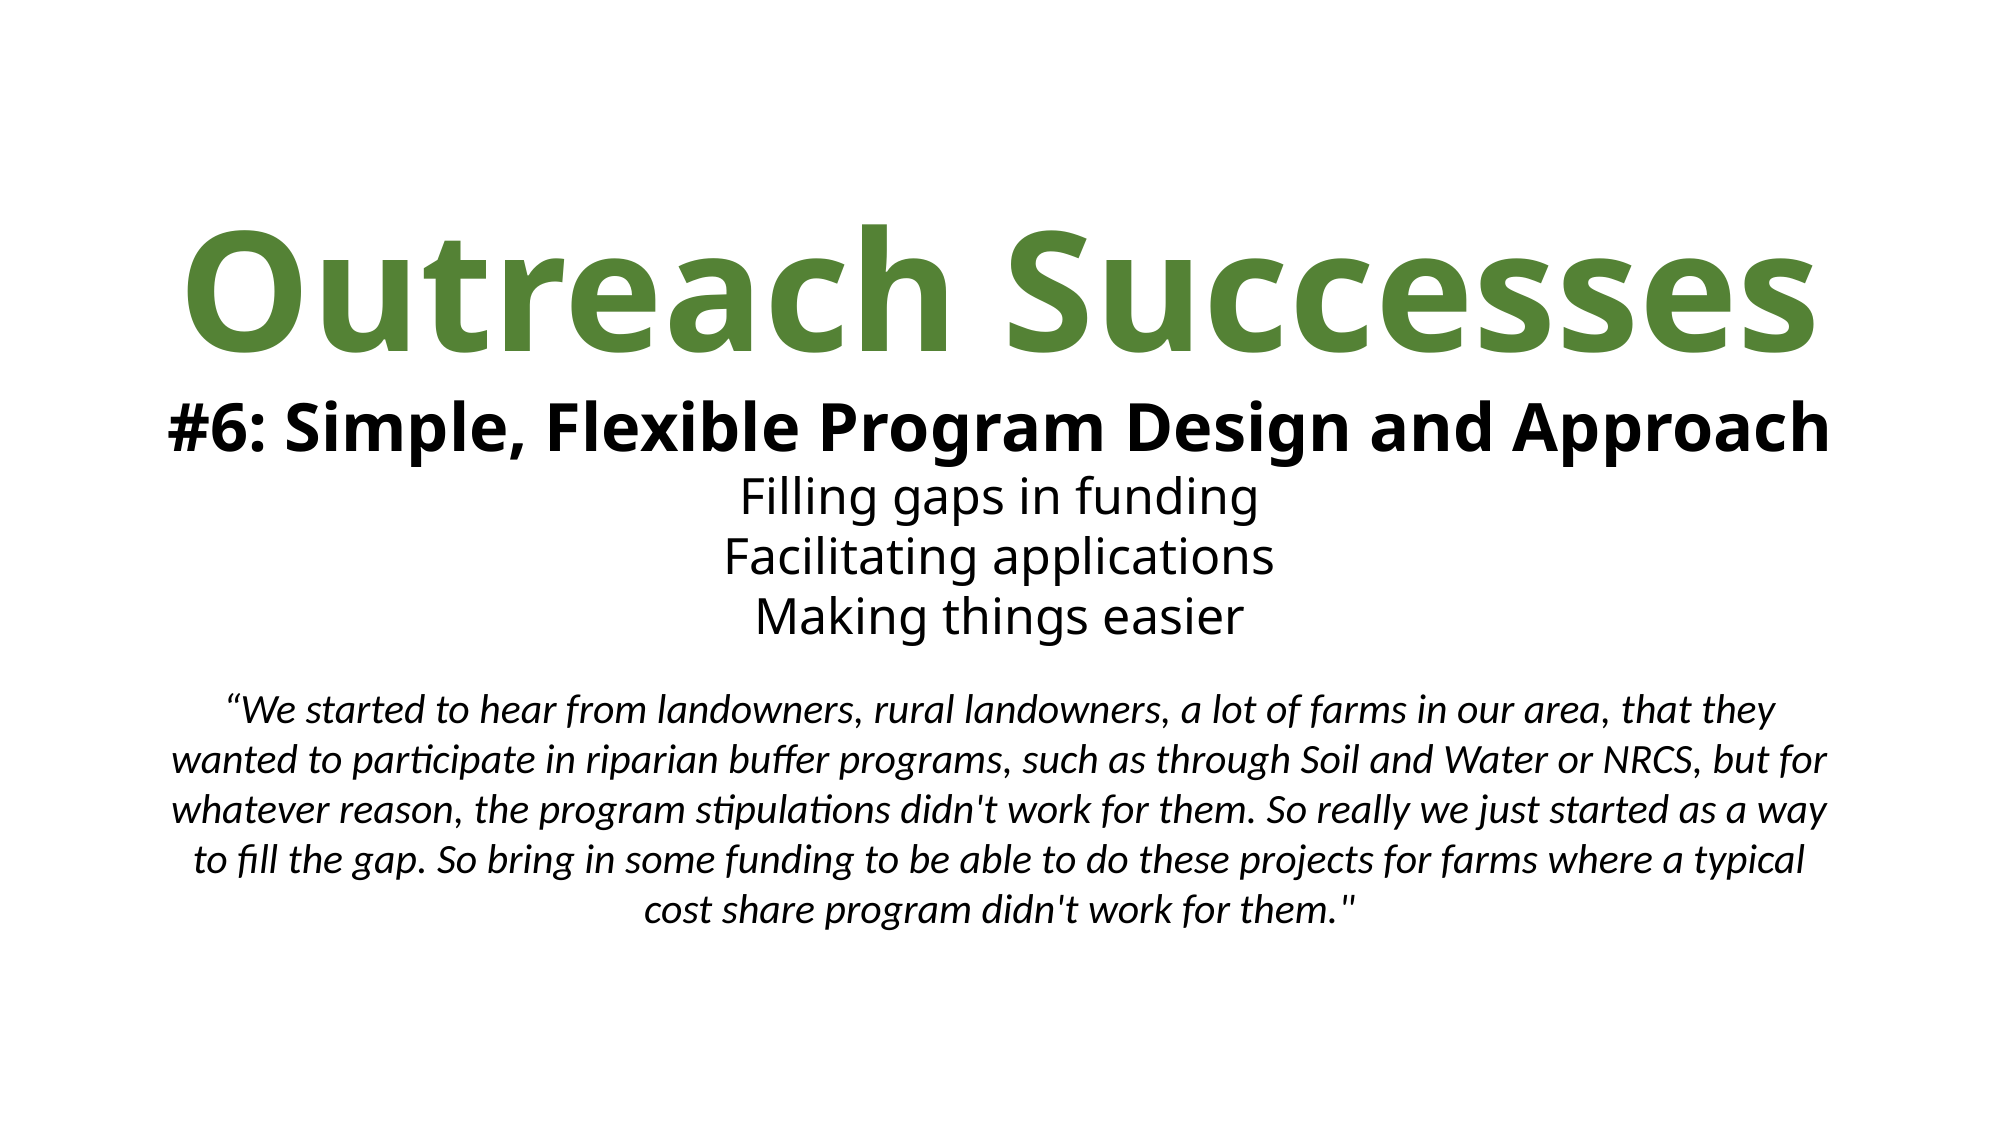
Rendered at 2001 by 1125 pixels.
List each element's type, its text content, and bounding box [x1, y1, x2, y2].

text_box Outreach Successes #6: Simple, Flexible Program Design and Approach Filling gaps in funding Facilitating applications Making things easier “We started to hear from landowners, rural landowners, a lot of farms in our area, that they wanted to participate in riparian buffer programs, such as through Soil and Water or NRCS, but for whatever reason, the program stipulations didn't work for them. So really we just started as a way to fill the gap. So bring in some funding to be able to do these projects for farms where a typical cost share program didn't work for them." [108, 177, 1892, 940]
